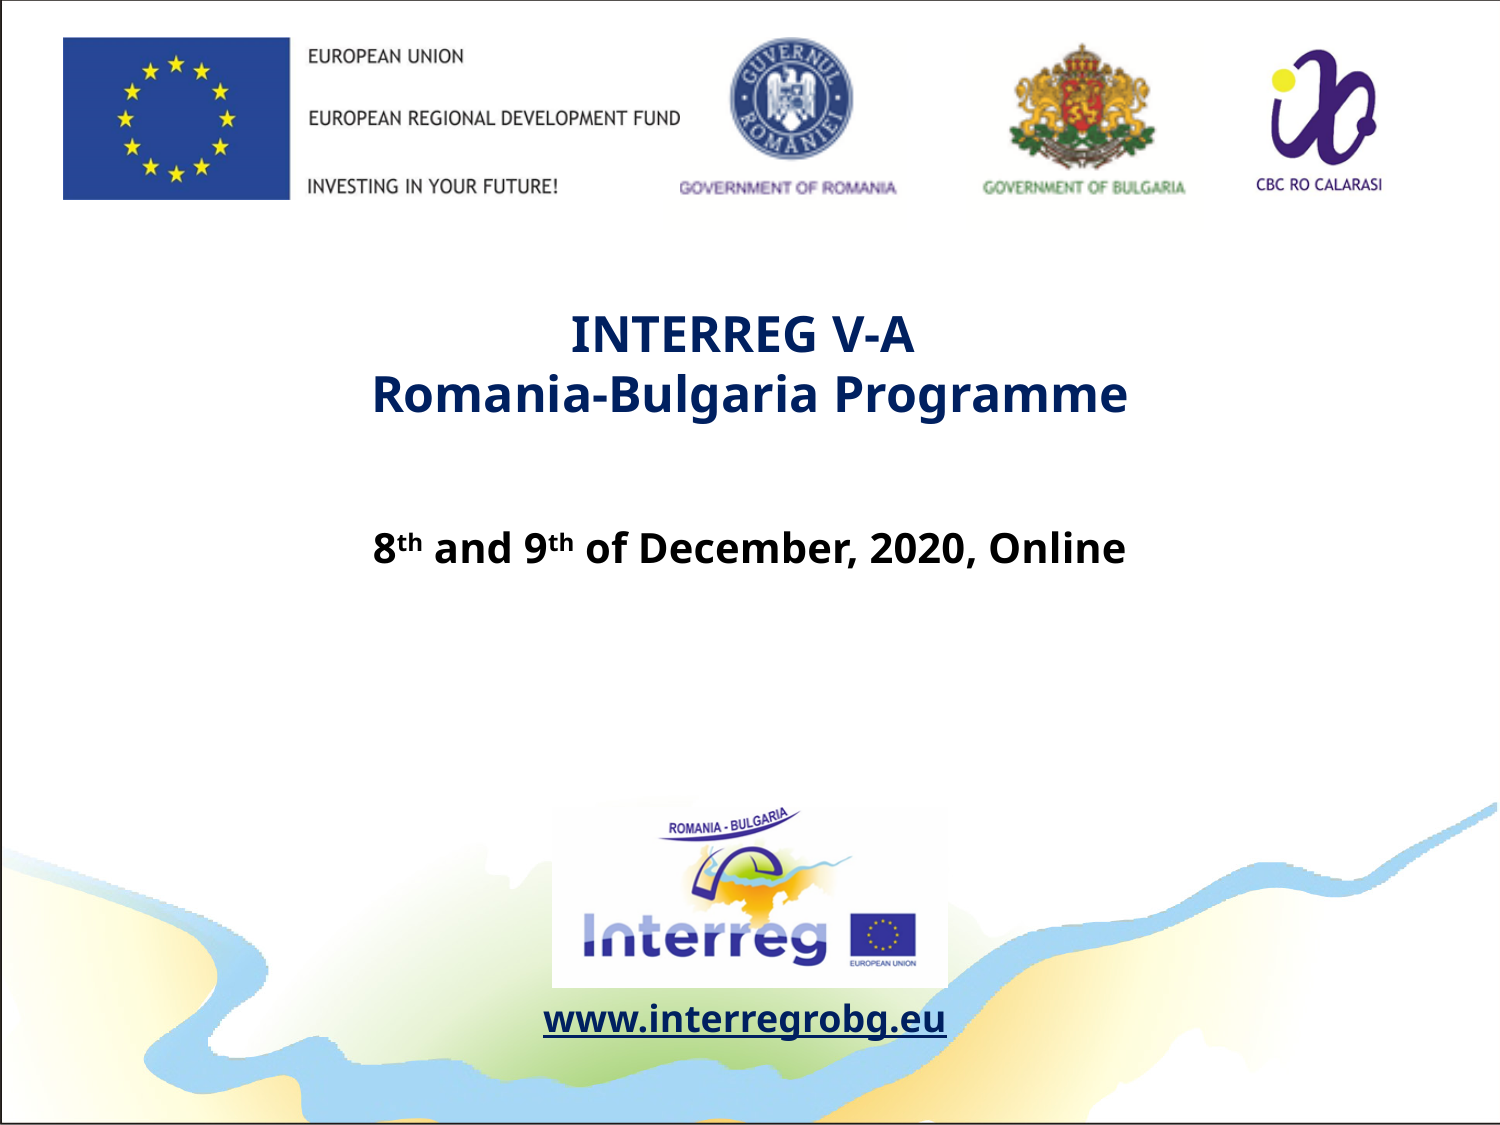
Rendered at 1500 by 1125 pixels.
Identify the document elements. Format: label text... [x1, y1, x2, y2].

picture [0, 1, 1500, 1125]
text_box INTERREG V-A Romania-Bulgaria Programme 8th and 9th of December, 2020, Online [74, 294, 1425, 630]
text_box [1206, 37, 1438, 200]
text_box www.interregrobg.eu [528, 987, 972, 1054]
